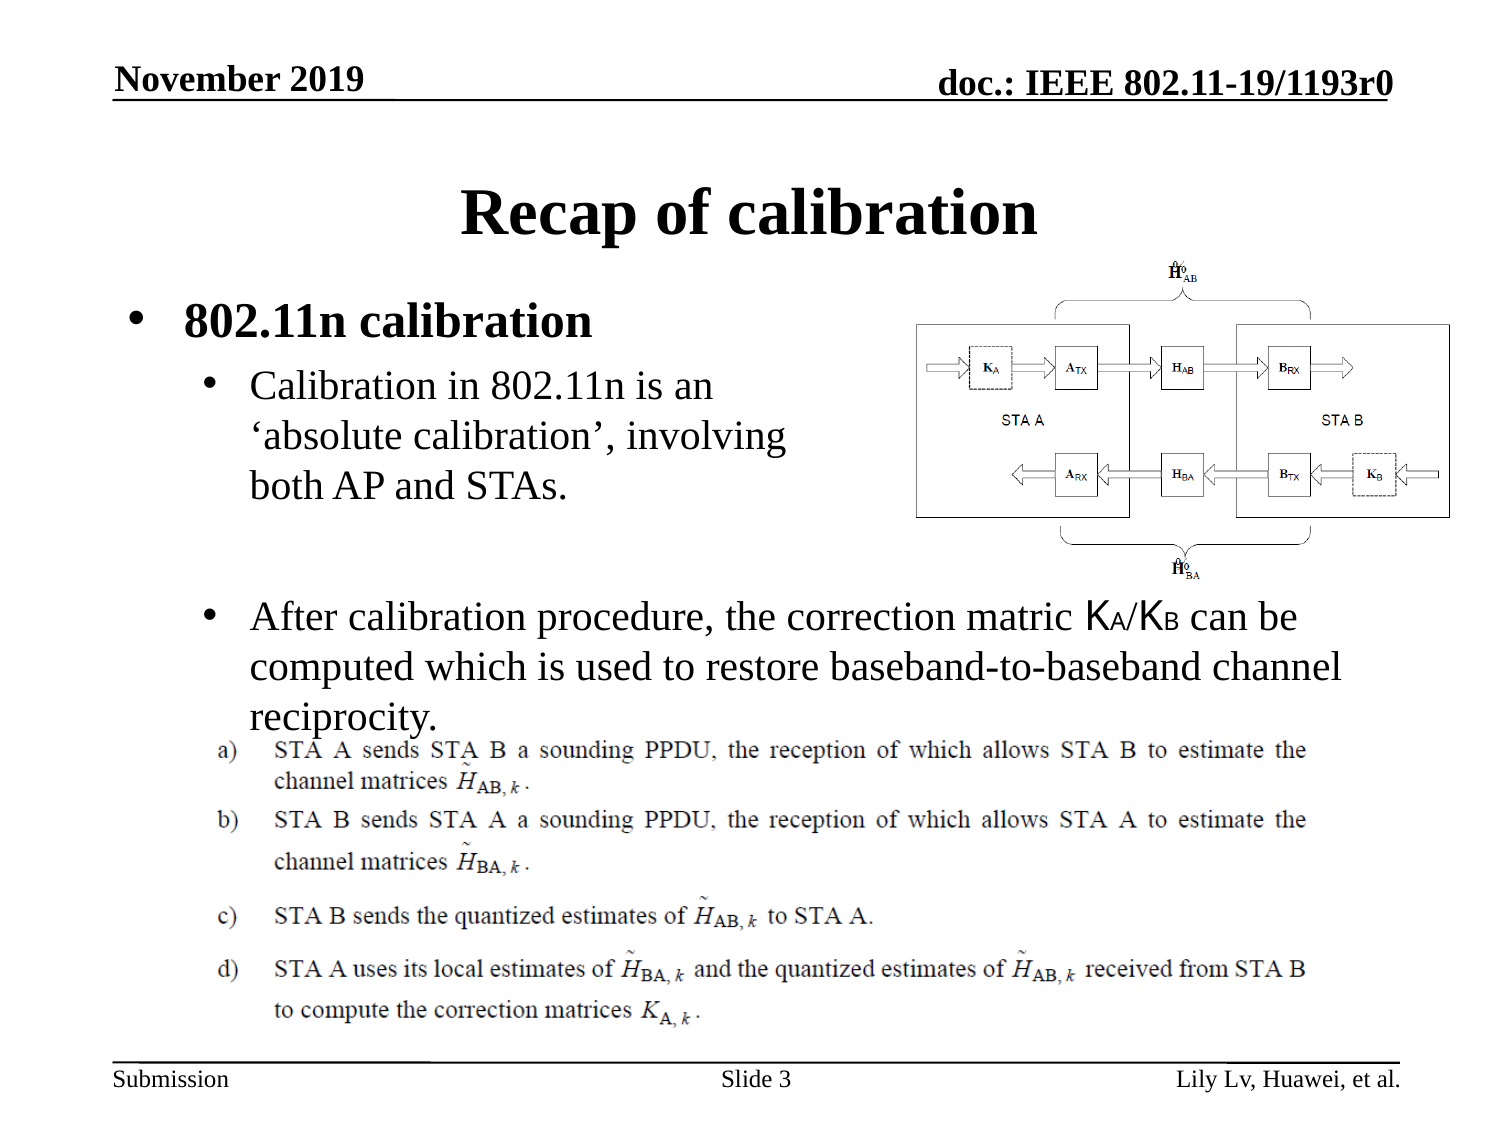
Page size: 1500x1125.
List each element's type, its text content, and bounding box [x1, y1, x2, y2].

text_box After calibration procedure, the correction matric KA/KB can be computed which is used to restore baseband-to-baseband channel reciprocity. [112, 581, 1478, 867]
title Recap of calibration [112, 111, 1388, 303]
list 802.11n calibration Calibration in 802.11n is an ‘absolute calibration’, involving both AP and STAs. [112, 279, 845, 565]
picture [194, 727, 1348, 1041]
footer Lily Lv, Huawei, et al. [902, 1061, 1402, 1093]
picture [879, 243, 1472, 587]
slide_number Slide 3 [712, 1061, 800, 1123]
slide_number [114, 54, 493, 100]
